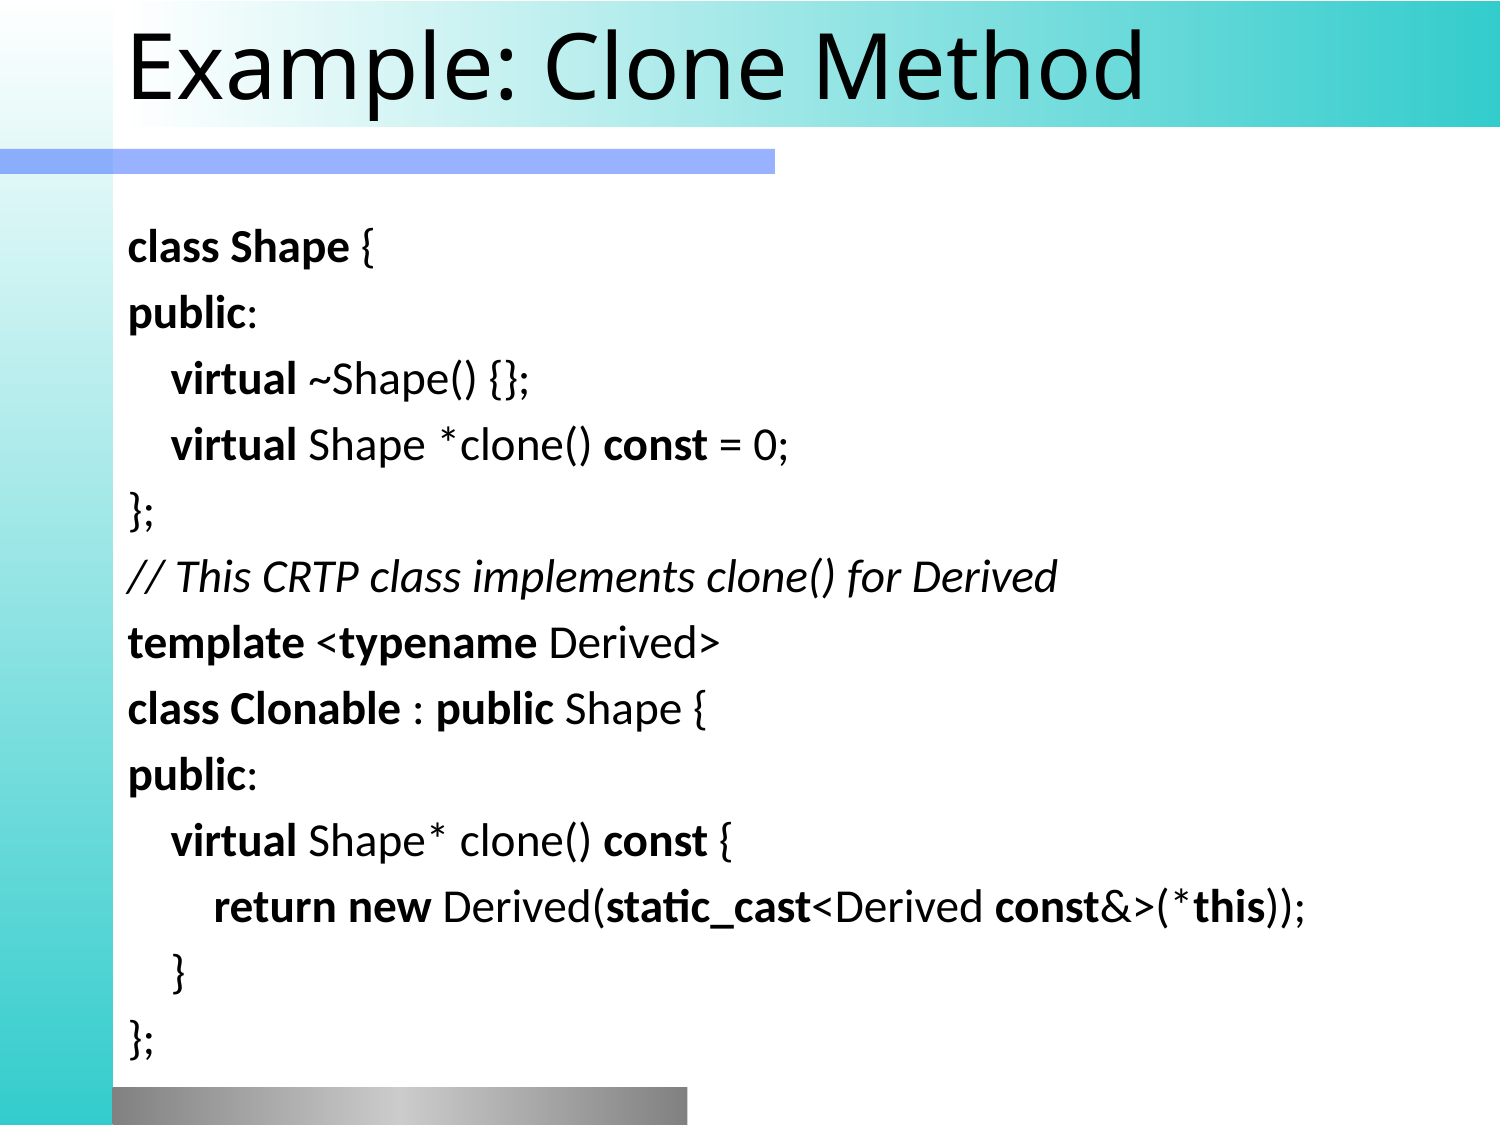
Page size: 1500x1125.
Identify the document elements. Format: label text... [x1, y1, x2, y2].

list class Shape { public: virtual ~Shape() {}; virtual Shape *clone() const = 0; }; // This CRTP class implements clone() for Derived template <typename Derived> class Clonable : public Shape { public: virtual Shape* clone() const { return new Derived(static_cast<Derived const&>(*this)); } }; [112, 207, 1468, 1073]
title Example: Clone Method [110, 0, 1500, 126]
